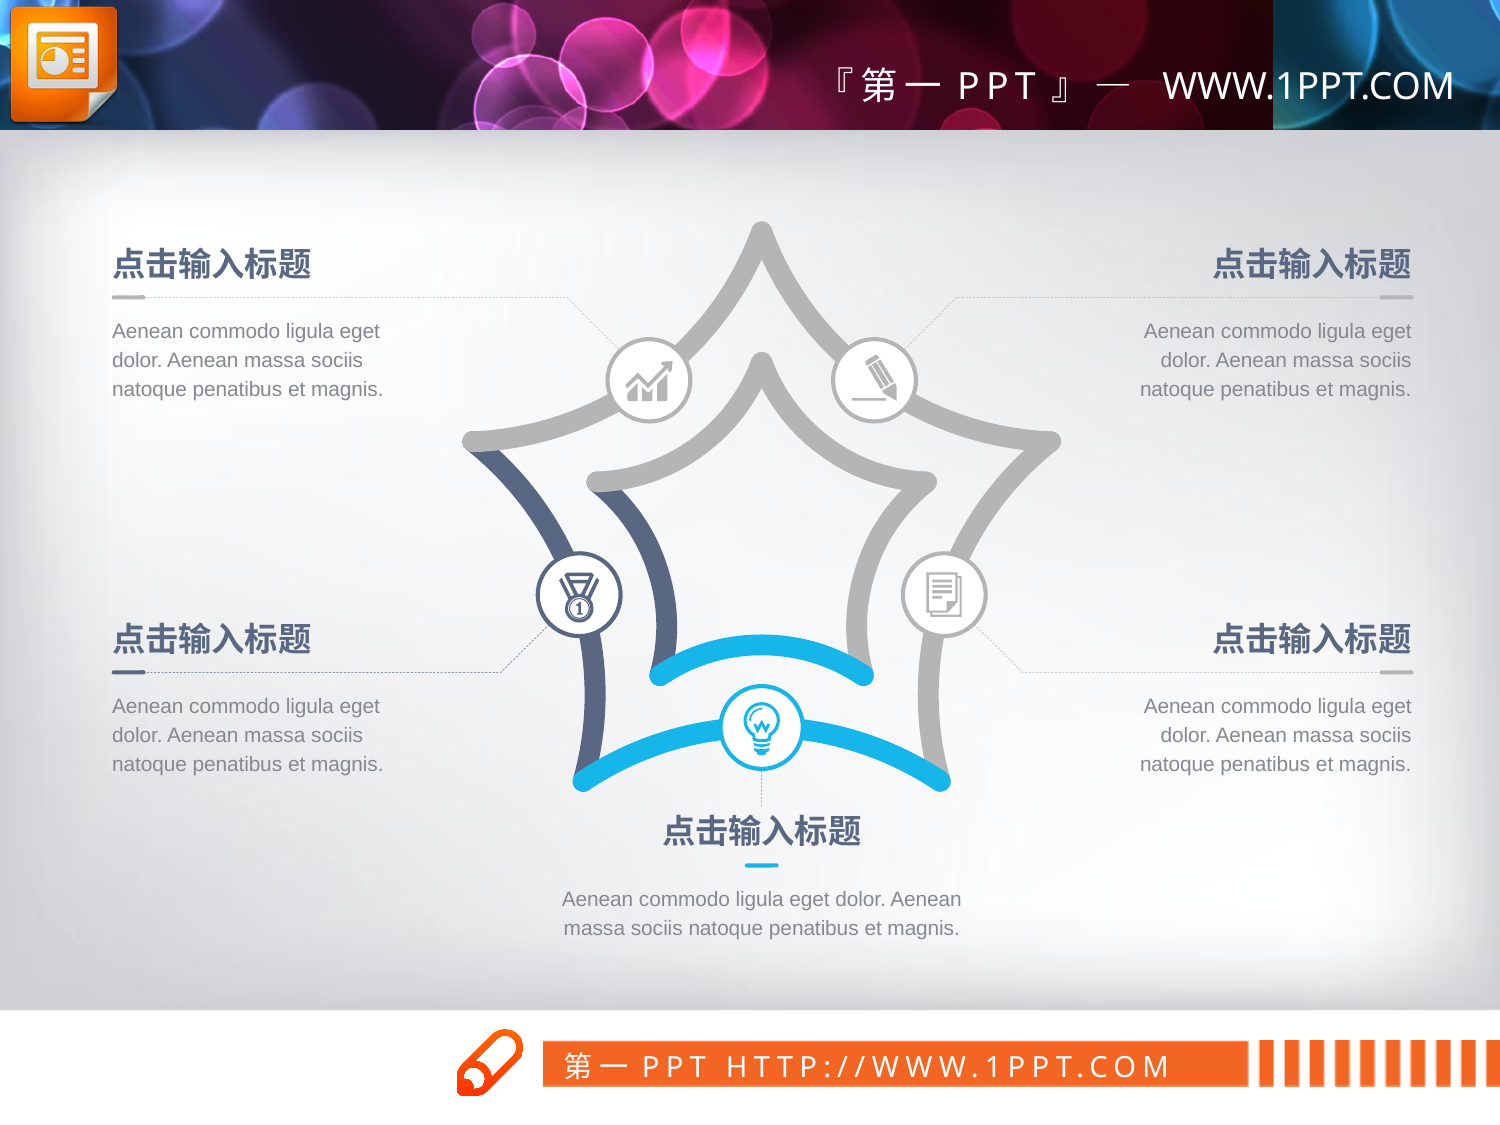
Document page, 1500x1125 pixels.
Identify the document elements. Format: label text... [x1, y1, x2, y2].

text_box [917, 297, 1383, 348]
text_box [718, 683, 806, 772]
text_box 点击输入标题 [112, 617, 430, 658]
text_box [830, 336, 919, 424]
text_box [923, 398, 1046, 451]
text_box Aenean commodo ligula eget dolor. Aenean massa sociis natoque penatibus et magnis. [1093, 313, 1412, 402]
picture [543, 1040, 1500, 1087]
text_box [751, 221, 839, 352]
text_box 点击输入标题 [1093, 242, 1412, 283]
text_box Aenean commodo ligula eget dolor. Aenean massa sociis natoque penatibus et magnis. [112, 688, 430, 777]
text_box [810, 720, 951, 792]
text_box [574, 647, 606, 774]
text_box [605, 336, 693, 424]
text_box [138, 625, 531, 673]
text_box [649, 634, 874, 687]
text_box [462, 398, 600, 453]
text_box Aenean commodo ligula eget dolor. Aenean massa sociis natoque penatibus et magnis. [112, 313, 430, 402]
text_box 点击输入标题 [1093, 617, 1412, 658]
text_box [917, 647, 950, 775]
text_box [900, 550, 989, 639]
picture [0, 0, 1500, 1012]
text_box [469, 451, 573, 549]
text_box [951, 431, 1061, 549]
text_box [140, 297, 606, 348]
text_box [751, 352, 923, 490]
text_box [572, 720, 713, 792]
text_box [846, 471, 937, 669]
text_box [535, 550, 623, 639]
text_box [586, 360, 762, 493]
text_box Aenean commodo ligula eget dolor. Aenean massa sociis natoque penatibus et magnis. [1093, 688, 1412, 777]
text_box [685, 230, 761, 353]
text_box [591, 490, 678, 669]
text_box 点击输入标题 [112, 242, 430, 283]
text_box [537, 810, 987, 941]
text_box [992, 625, 1385, 673]
